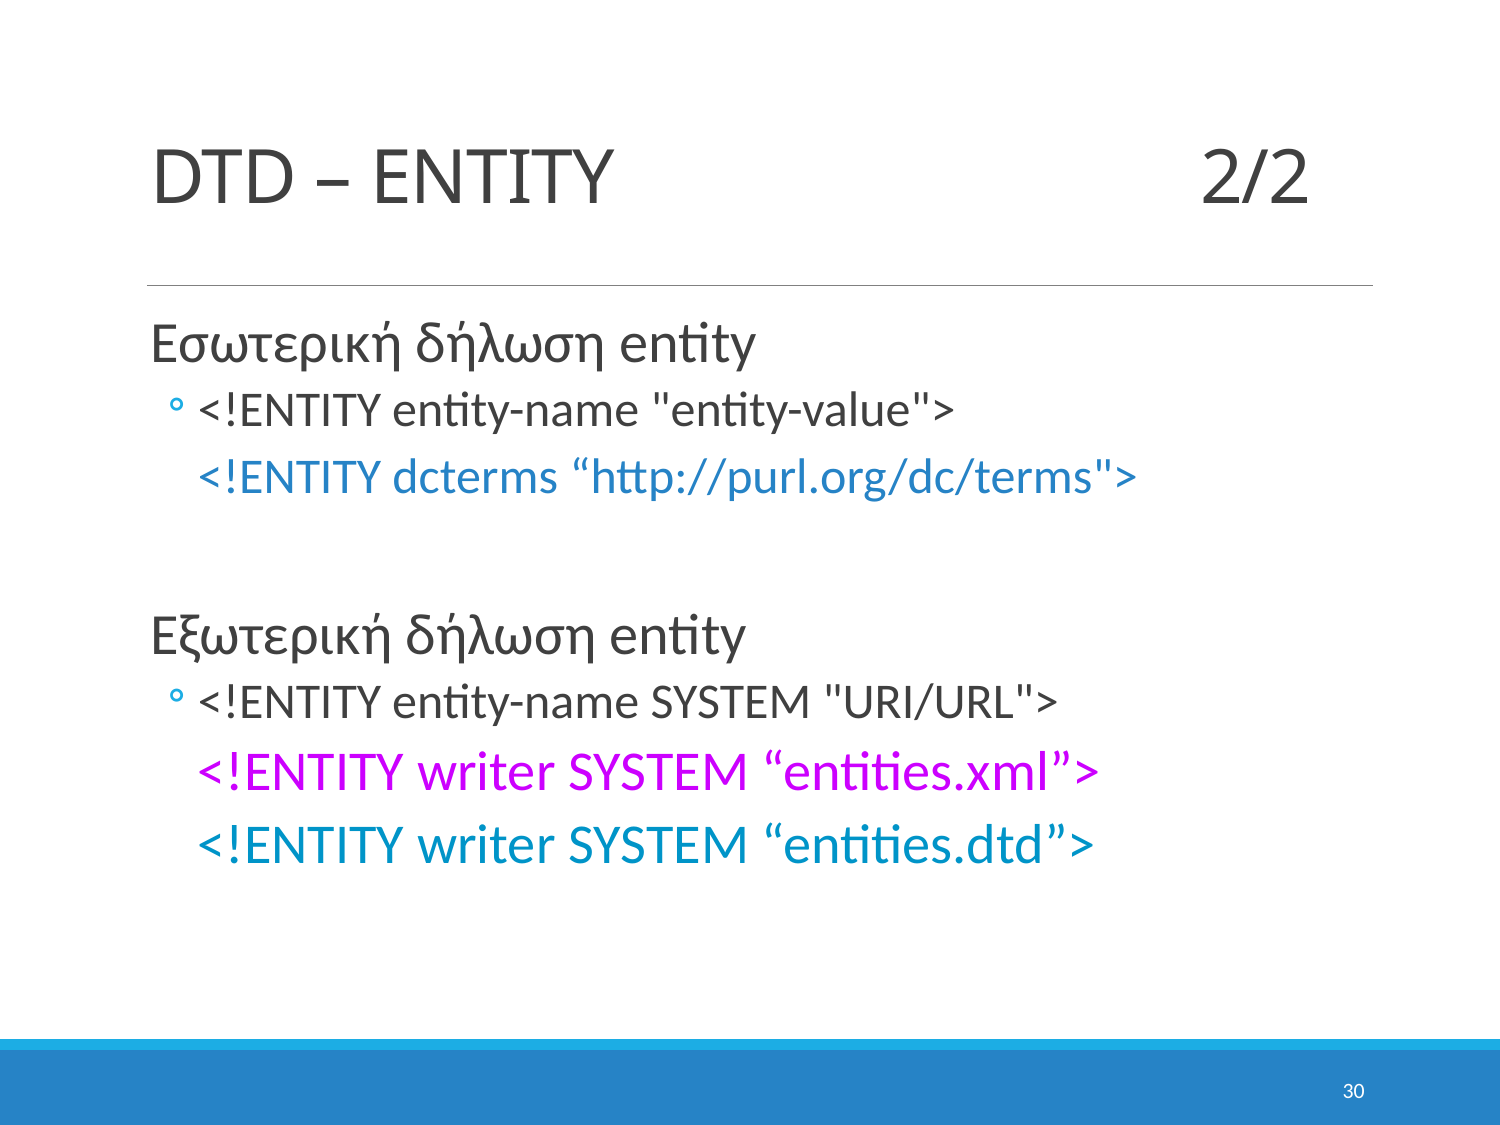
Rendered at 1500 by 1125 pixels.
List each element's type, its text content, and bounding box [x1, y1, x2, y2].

list Εσωτερική δήλωση entity <!ENTITY entity-name "entity-value"> <!ENTITY dcterms “http://purl.org/dc/terms"> Εξωτερική δήλωση entity <!ENTITY entity-name SYSTEM "URI/URL"> <!ENTITY writer SYSTEM “entities.xml”> <!ENTITY writer SYSTEM “entities.dtd”> [135, 304, 1373, 1029]
title DTD – ΕΝΤΙΤΥ 2/2 [135, 43, 1373, 227]
slide_number 30 [1218, 1059, 1380, 1120]
